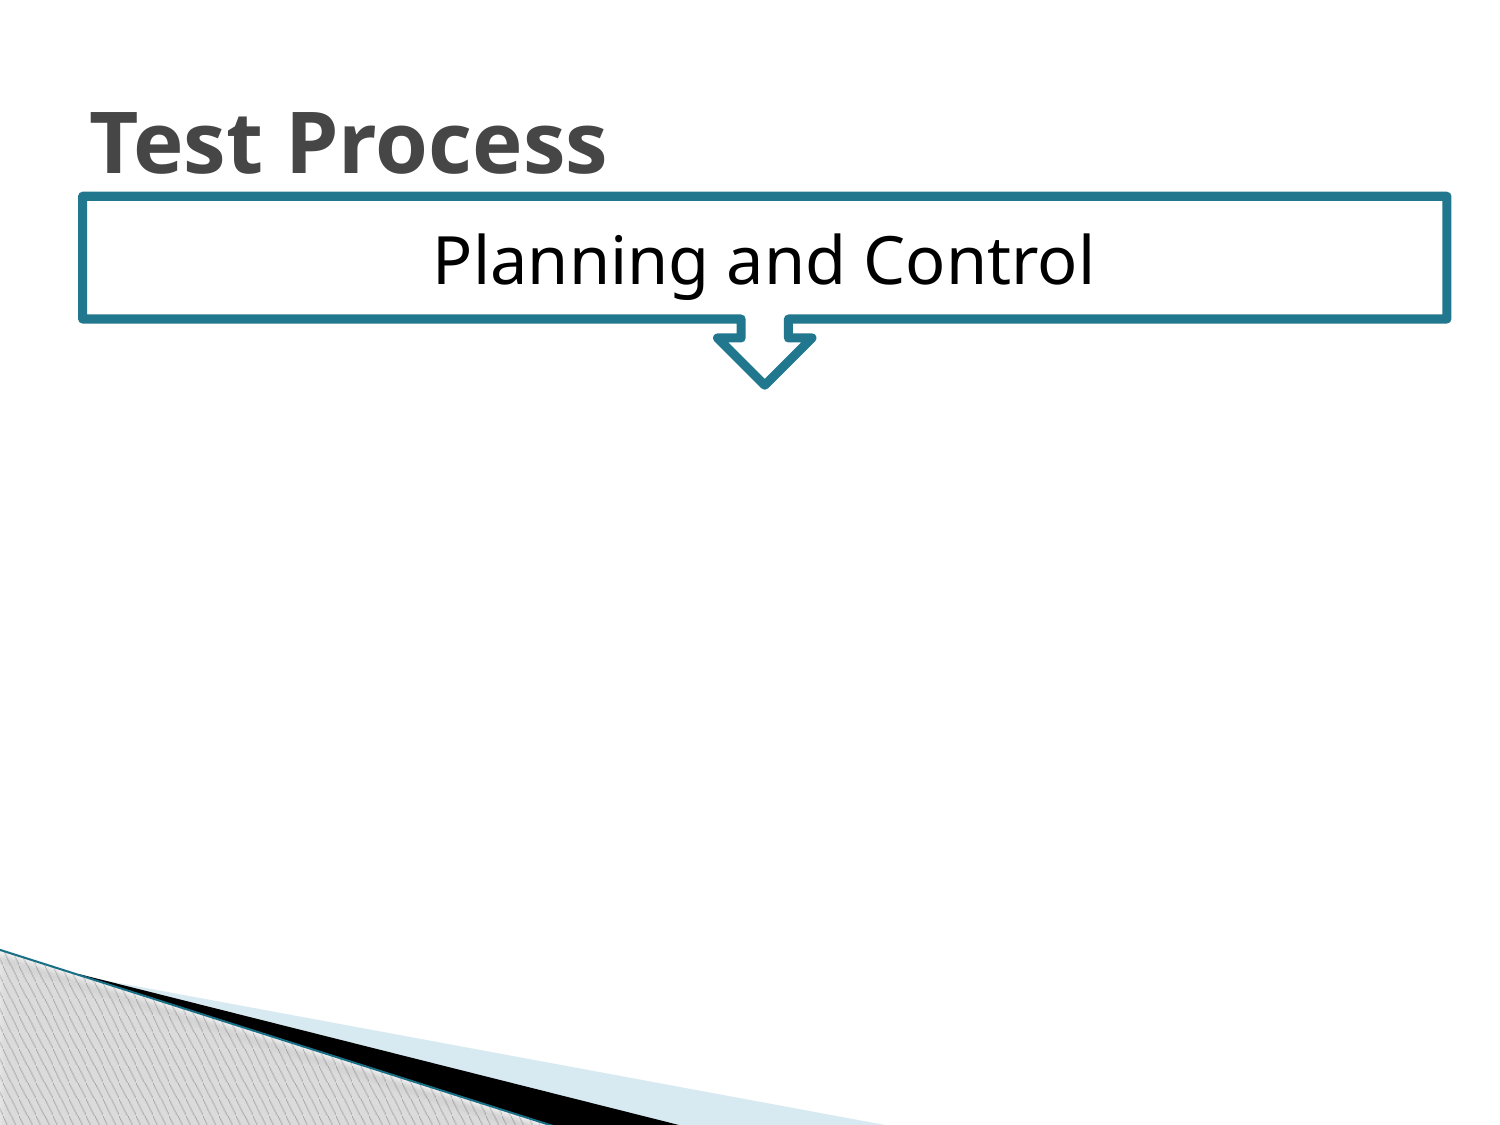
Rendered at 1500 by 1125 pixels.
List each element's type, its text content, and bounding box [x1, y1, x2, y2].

text_box Planning and Control [78, 191, 1452, 390]
title Test Process [75, 45, 1425, 233]
